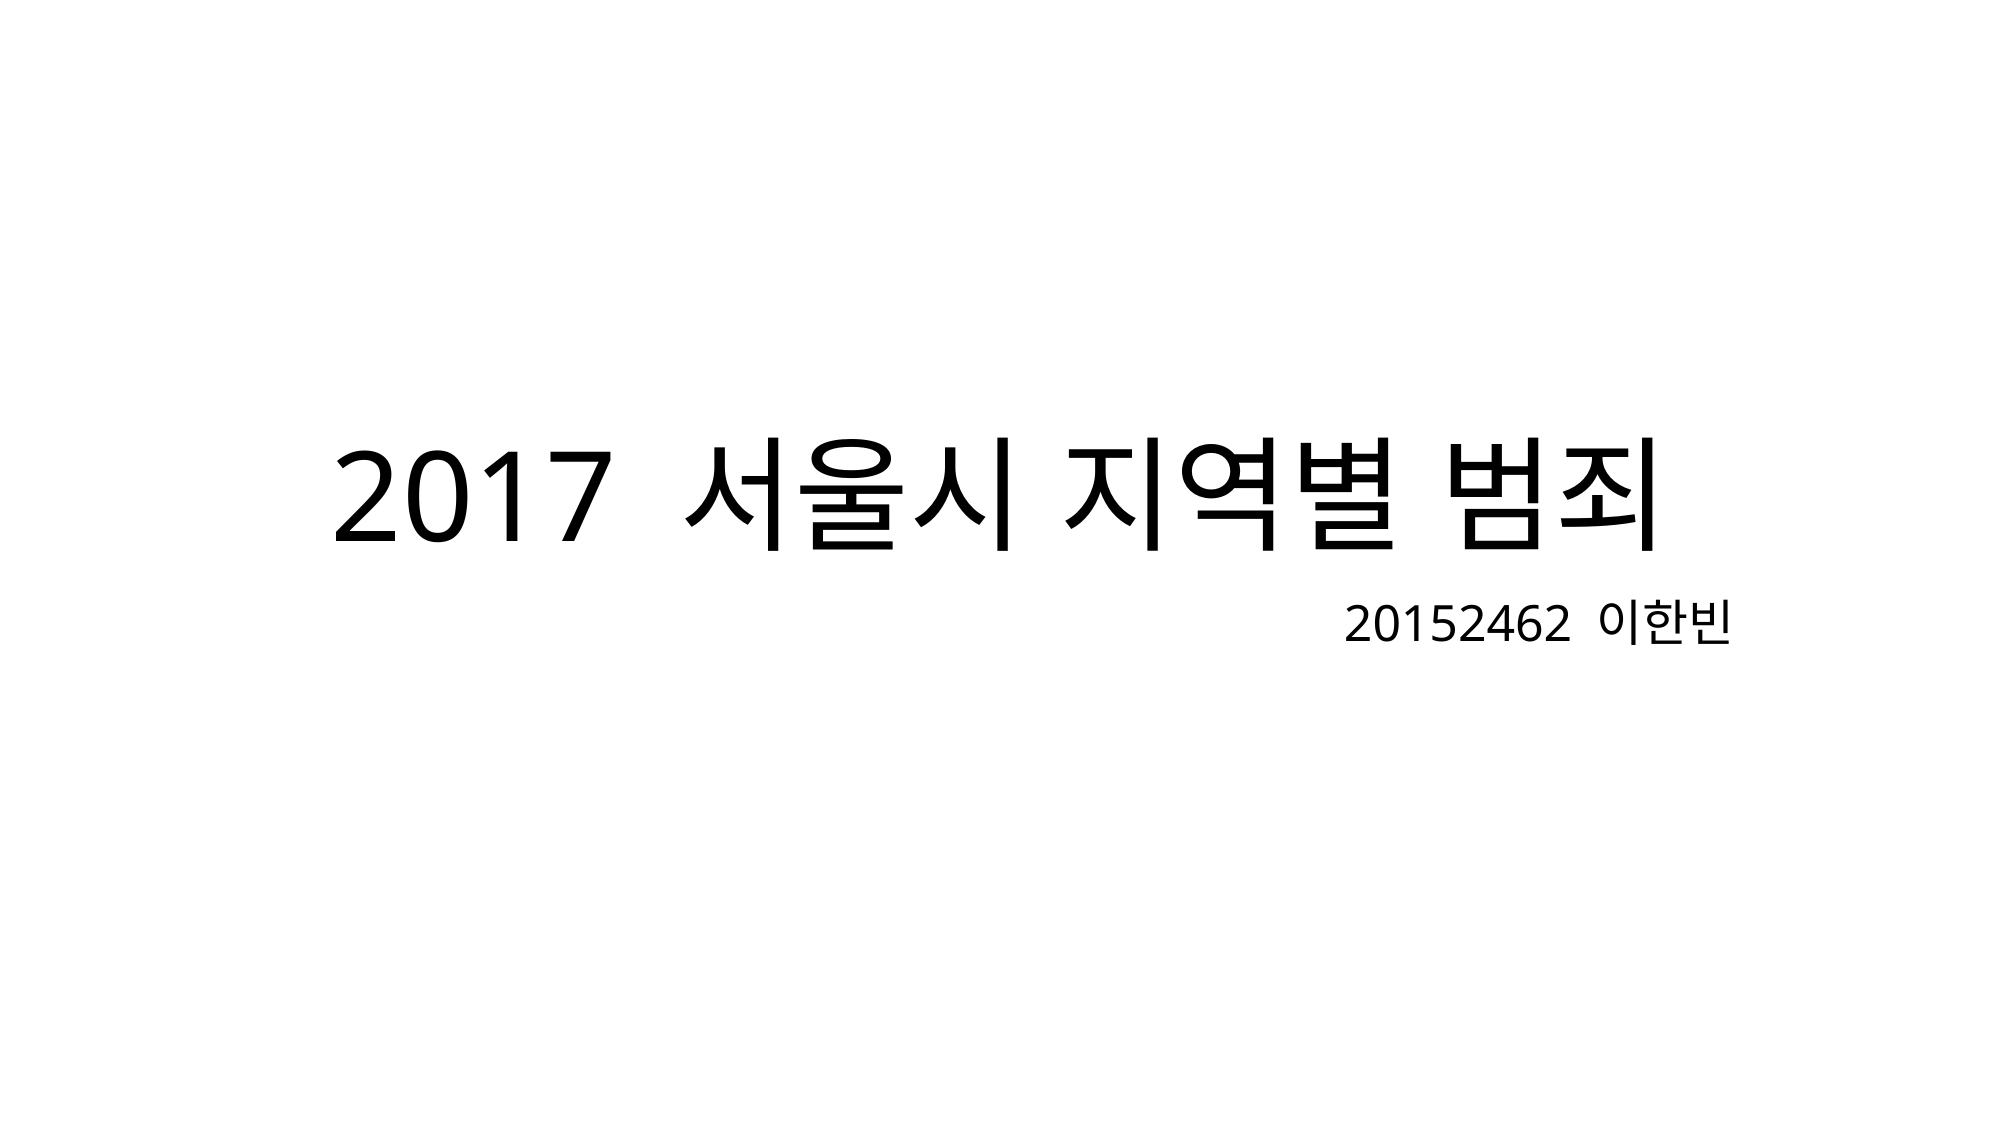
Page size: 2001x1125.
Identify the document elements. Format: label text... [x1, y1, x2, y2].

title 2017 서울시 지역별 범죄 [249, 184, 1750, 576]
subtitle 20152462 이한빈 [249, 590, 1750, 863]
